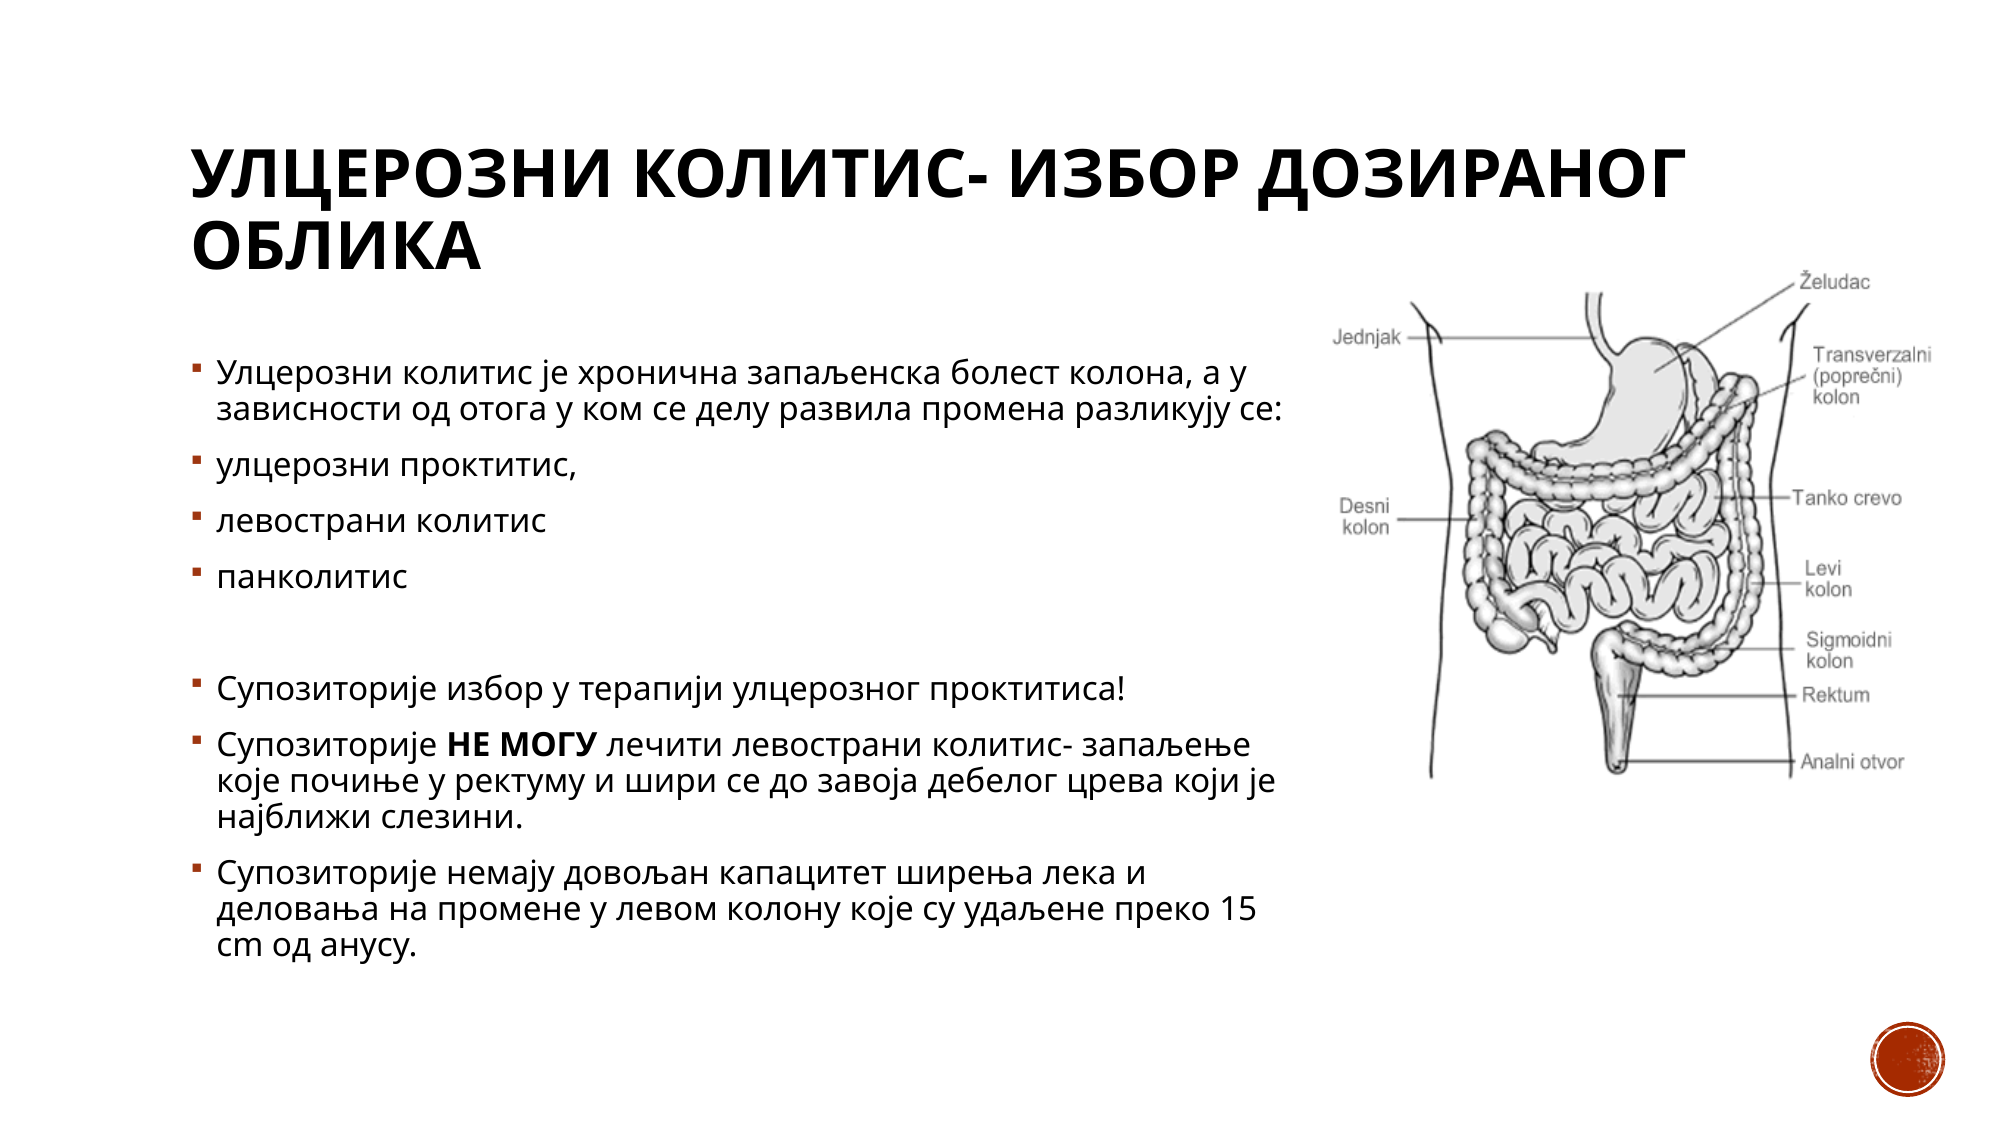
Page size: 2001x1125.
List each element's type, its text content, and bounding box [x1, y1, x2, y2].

list Улцерозни колитис је хронична запаљенска болест колона, а у зависности од отога у ком се делу развила промена разликују се: улцерозни проктитис, левострани колитис панколитис Супозиторије избор у терапији улцерозног проктитиса! Супозиторије НЕ МОГУ лечити левострани колитис- запаљење које почиње у ректуму и шири се до завоја дебелог црева који је најближи слезини. Супозиторије немају довољан капацитет ширења лека и деловања на промене у левом колону које су удаљене преко 15 cm од анусу. [175, 348, 1303, 1013]
picture [1302, 261, 1943, 789]
title Улцерозни колитис- избор дозираног облика [175, 79, 1826, 344]
